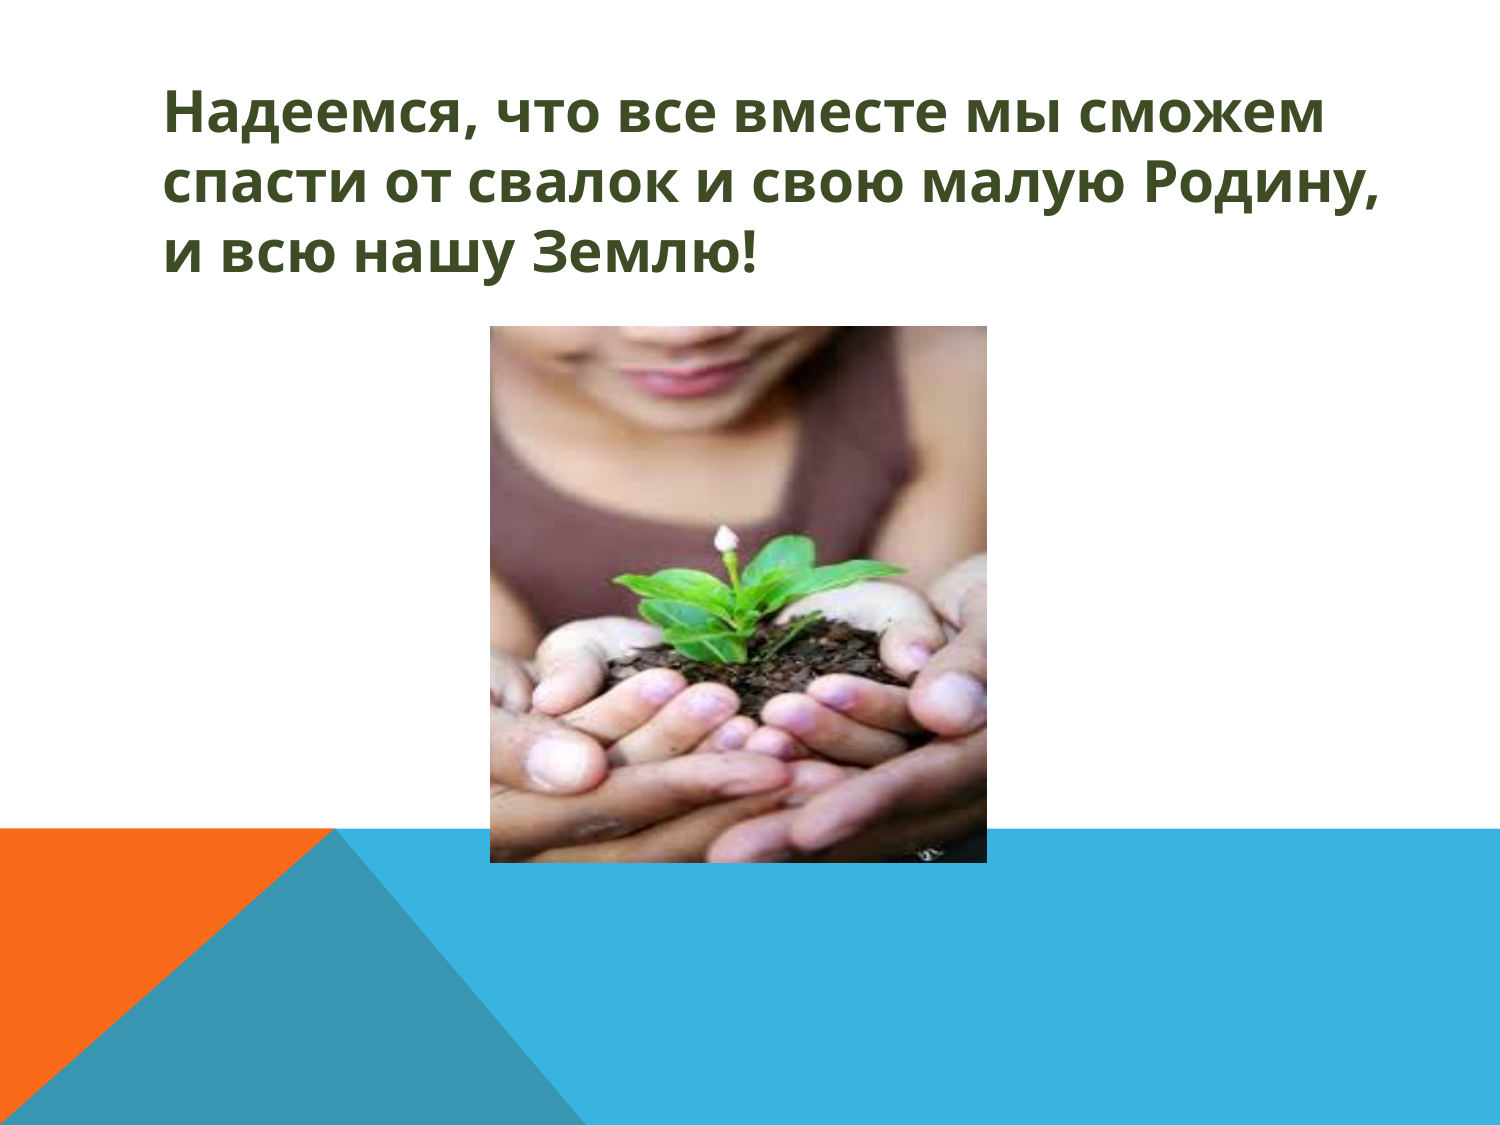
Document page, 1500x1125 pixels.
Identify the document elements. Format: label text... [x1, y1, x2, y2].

text_box Надеемся, что все вместе мы сможем спасти от свалок и свою малую Родину, и всю нашу Землю! [147, 66, 1400, 292]
picture [489, 325, 987, 863]
